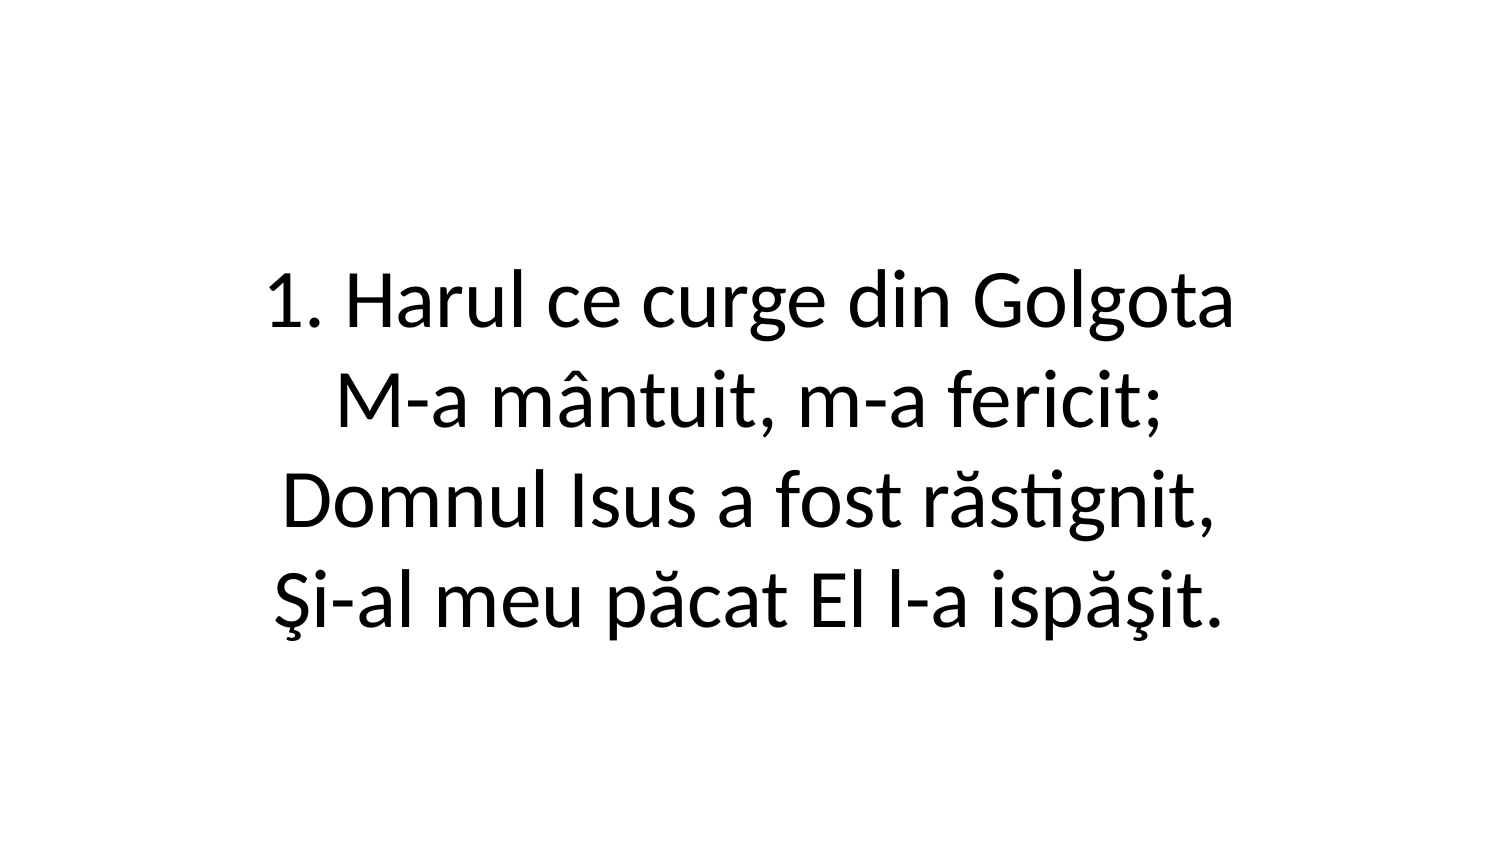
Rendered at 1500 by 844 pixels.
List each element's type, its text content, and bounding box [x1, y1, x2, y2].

text_box 1. Harul ce curge din Golgota M-a mântuit, m-a fericit; Domnul Isus a fost răstignit, Şi-al meu păcat El l-a ispăşit. [247, 192, 1253, 652]
